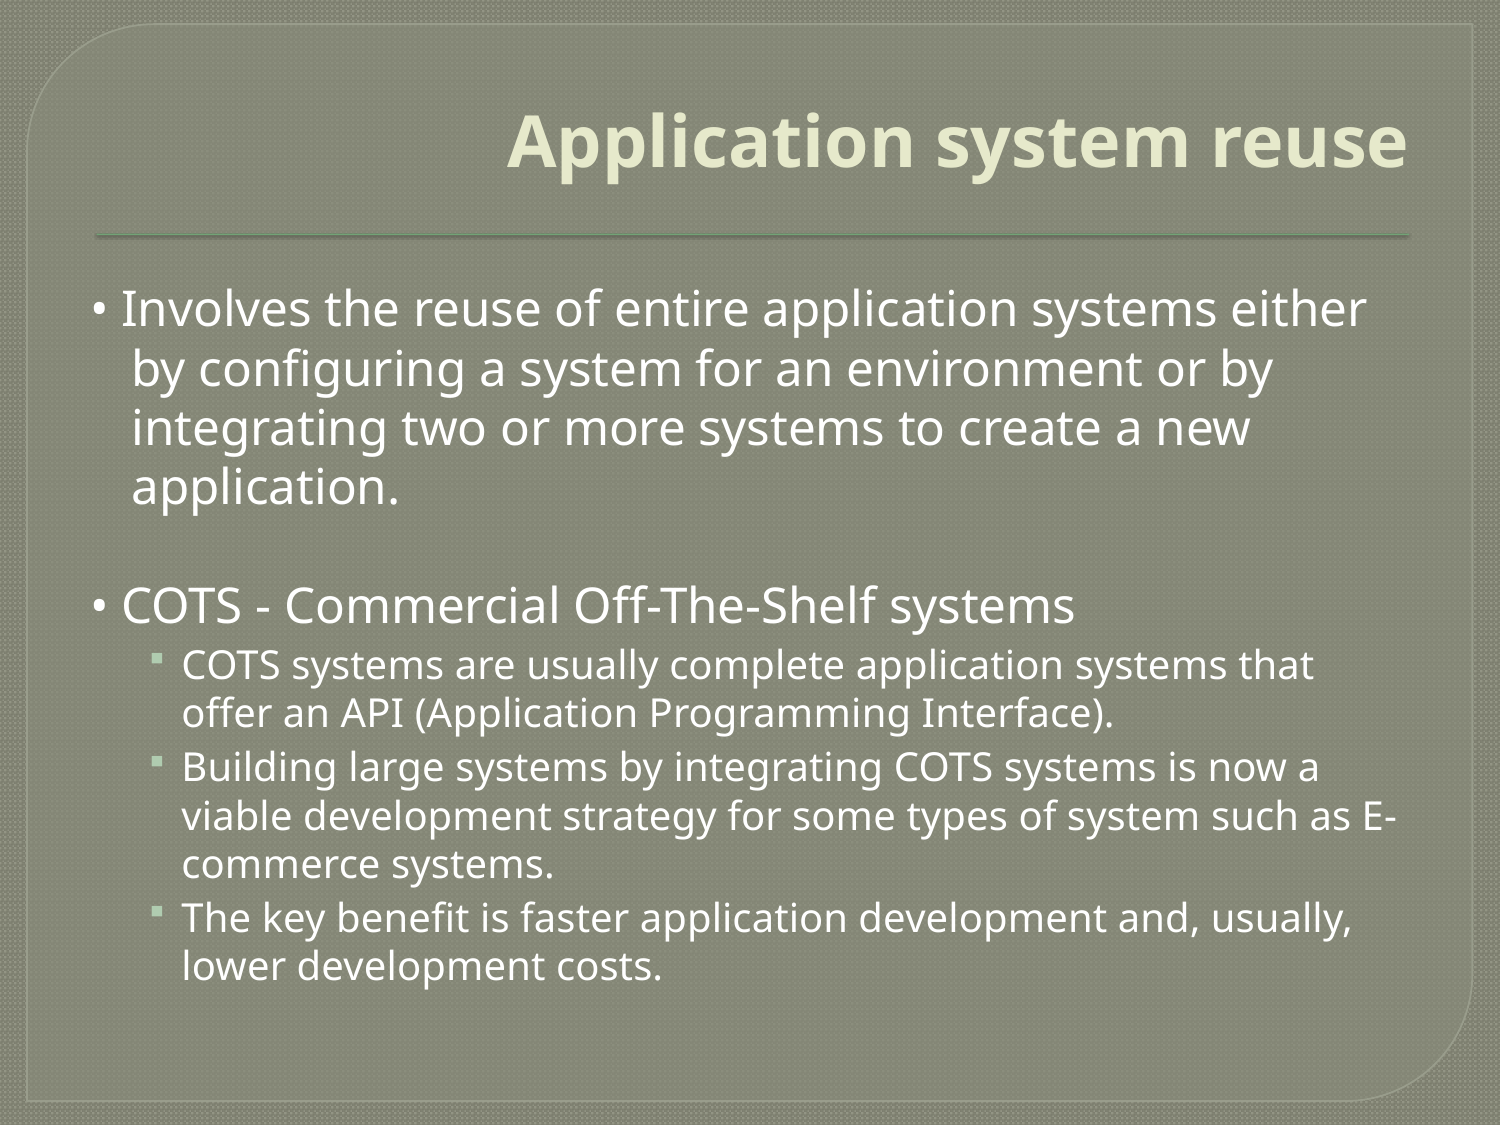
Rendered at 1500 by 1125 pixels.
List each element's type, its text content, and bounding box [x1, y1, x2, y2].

title Application system reuse [75, 87, 1425, 269]
list • Involves the reuse of entire application systems either by configuring a system for an environment or by integrating two or more systems to create a new application. • COTS - Commercial Off-The-Shelf systems COTS systems are usually complete application systems that offer an API (Application Programming Interface). Building large systems by integrating COTS systems is now a viable development strategy for some types of system such as E-commerce systems. The key benefit is faster application development and, usually, lower development costs. [74, 269, 1426, 1013]
